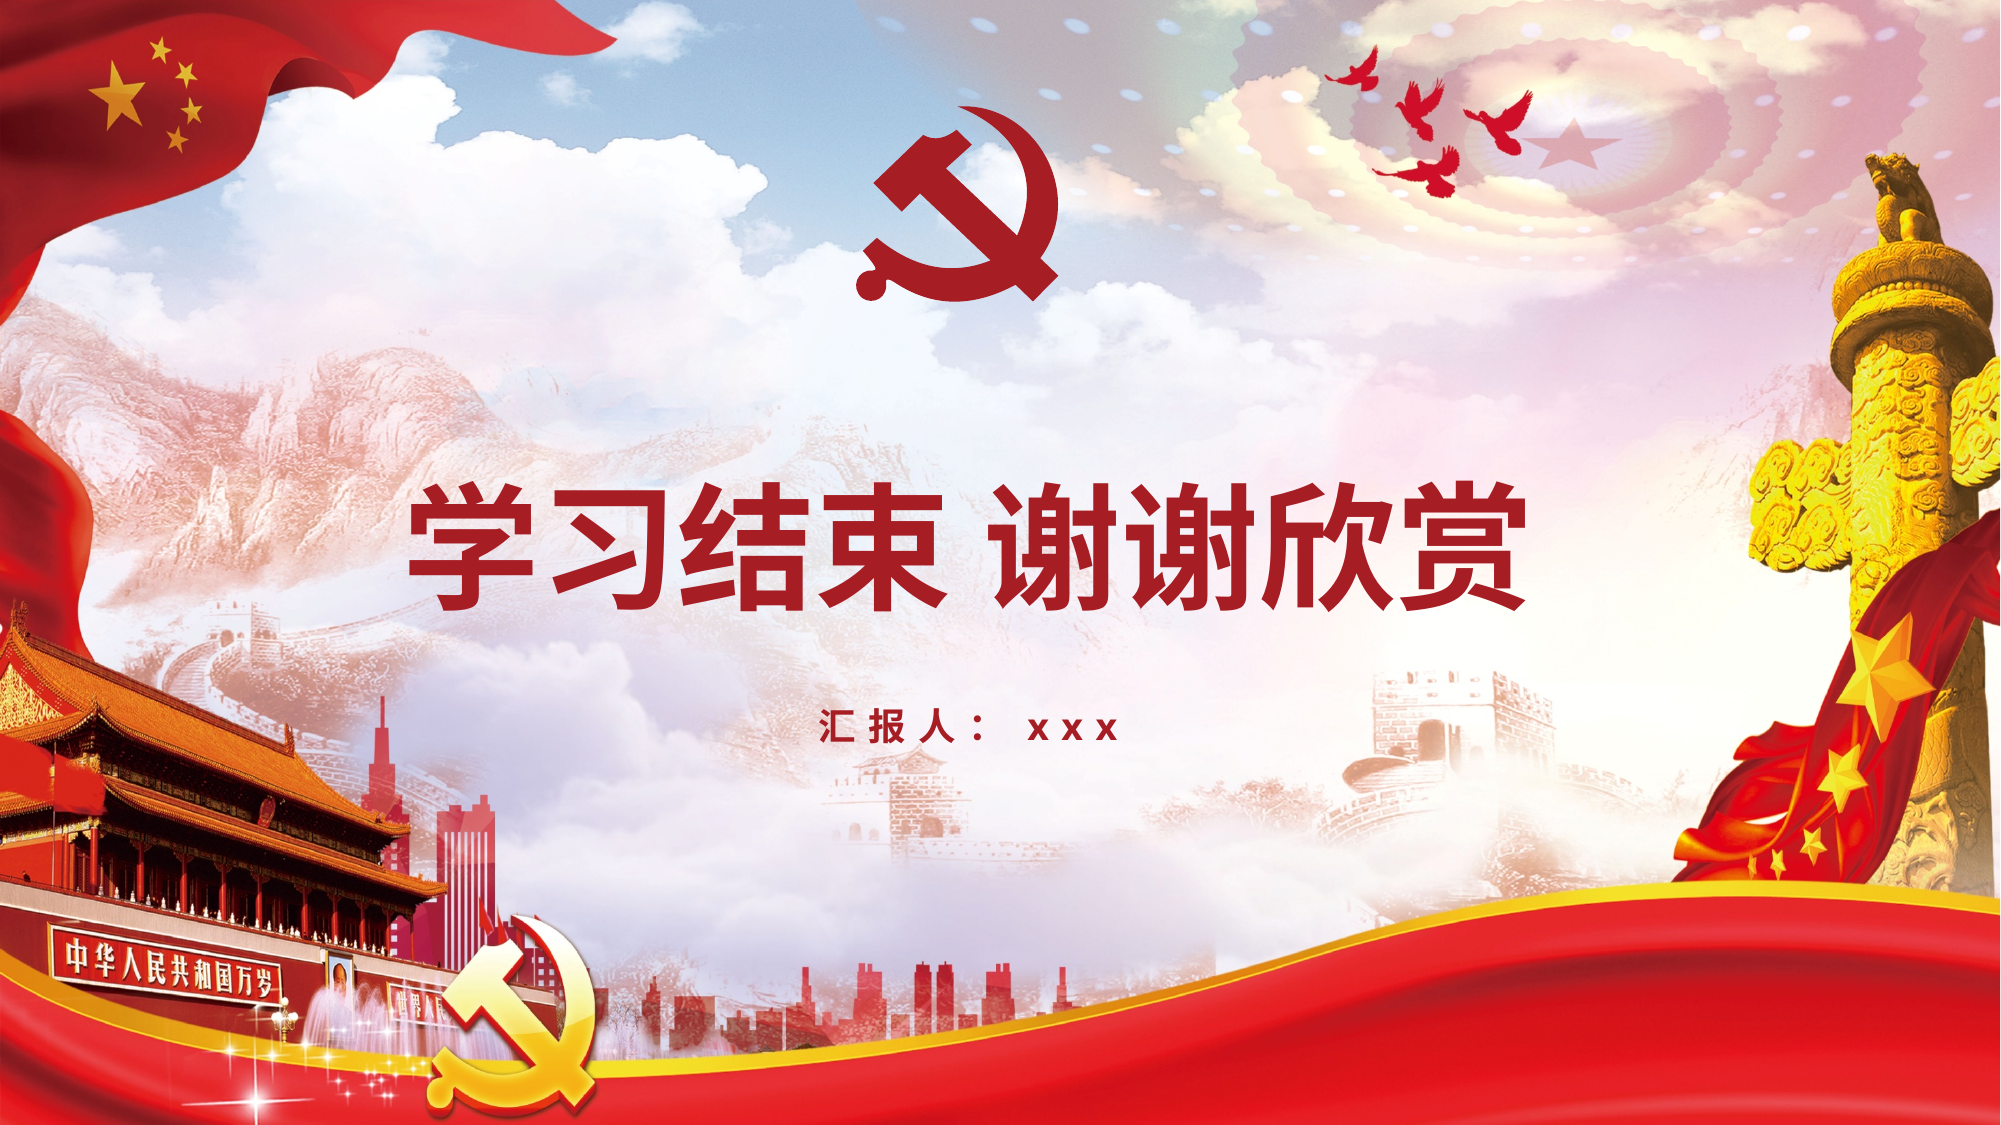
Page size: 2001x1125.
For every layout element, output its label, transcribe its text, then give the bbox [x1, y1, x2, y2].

text_box 学习结束 谢谢欣赏 [219, 454, 1718, 635]
picture [0, 0, 2001, 1125]
text_box [856, 106, 1059, 302]
text_box 汇报人：xxx [803, 695, 1133, 755]
